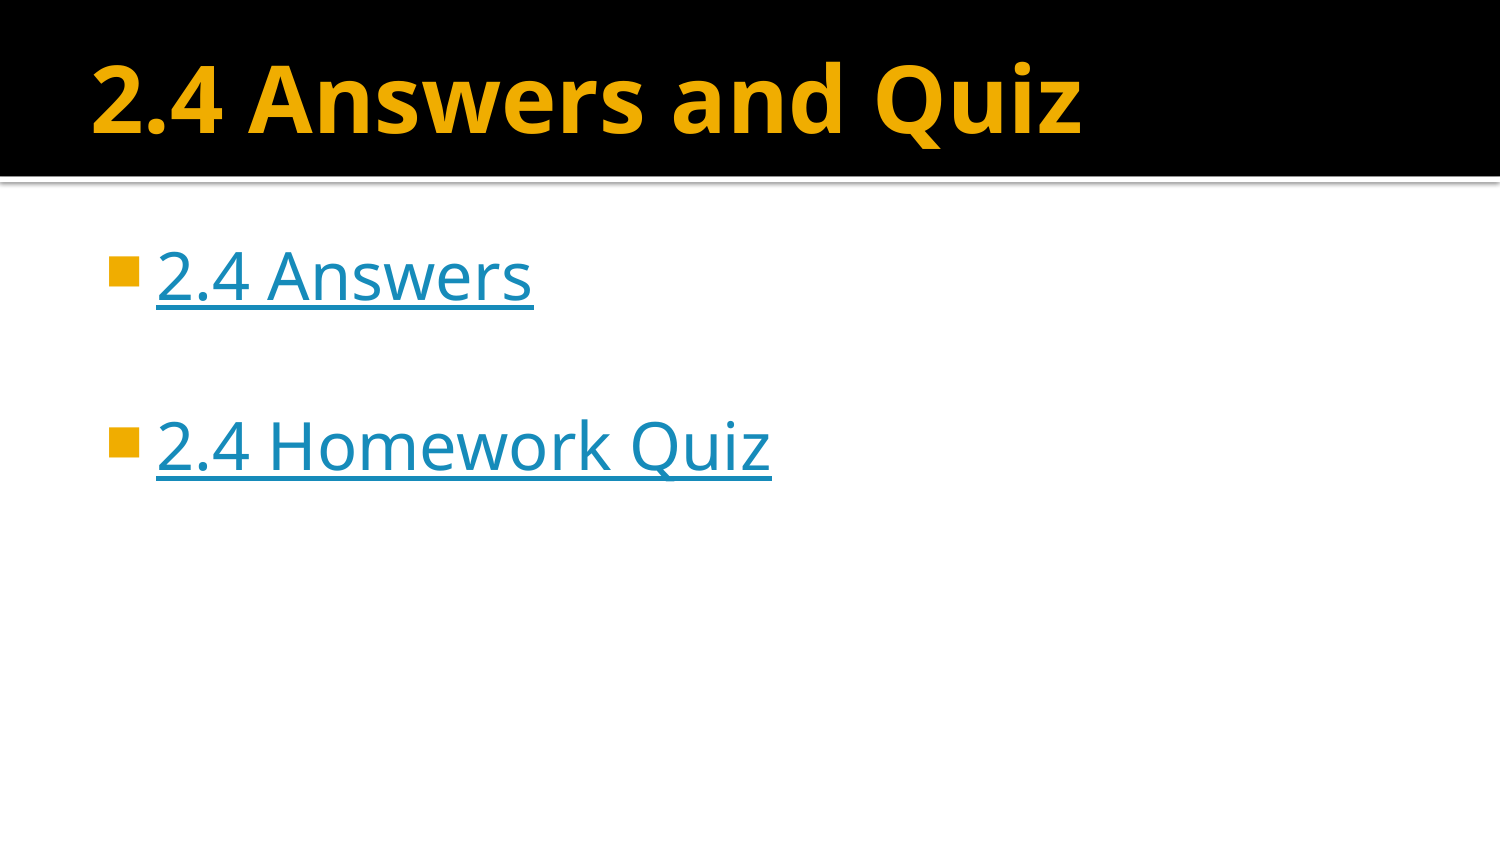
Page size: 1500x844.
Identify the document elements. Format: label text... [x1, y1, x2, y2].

title 2.4 Answers and Quiz [75, 19, 1425, 174]
list 2.4 Answers 2.4 Homework Quiz [75, 218, 1425, 788]
